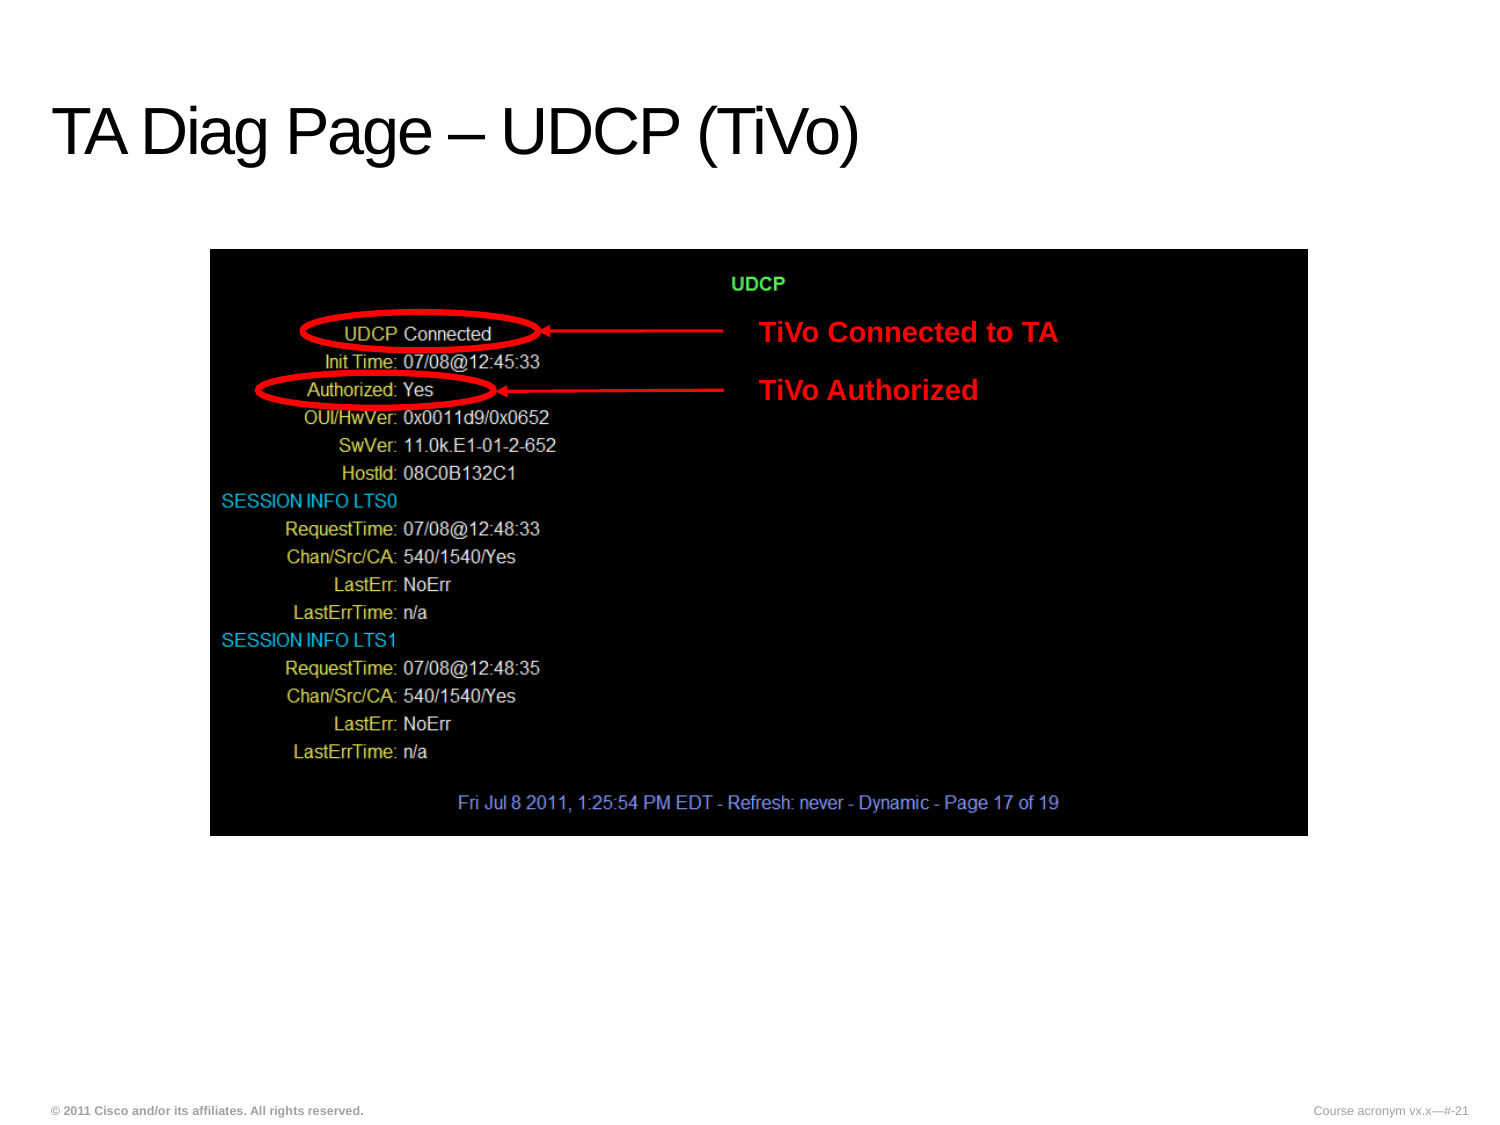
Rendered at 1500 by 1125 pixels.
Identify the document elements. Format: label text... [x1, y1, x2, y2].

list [209, 249, 1308, 836]
title TA Diag Page – UDCP (TiVo) [37, 37, 1463, 175]
